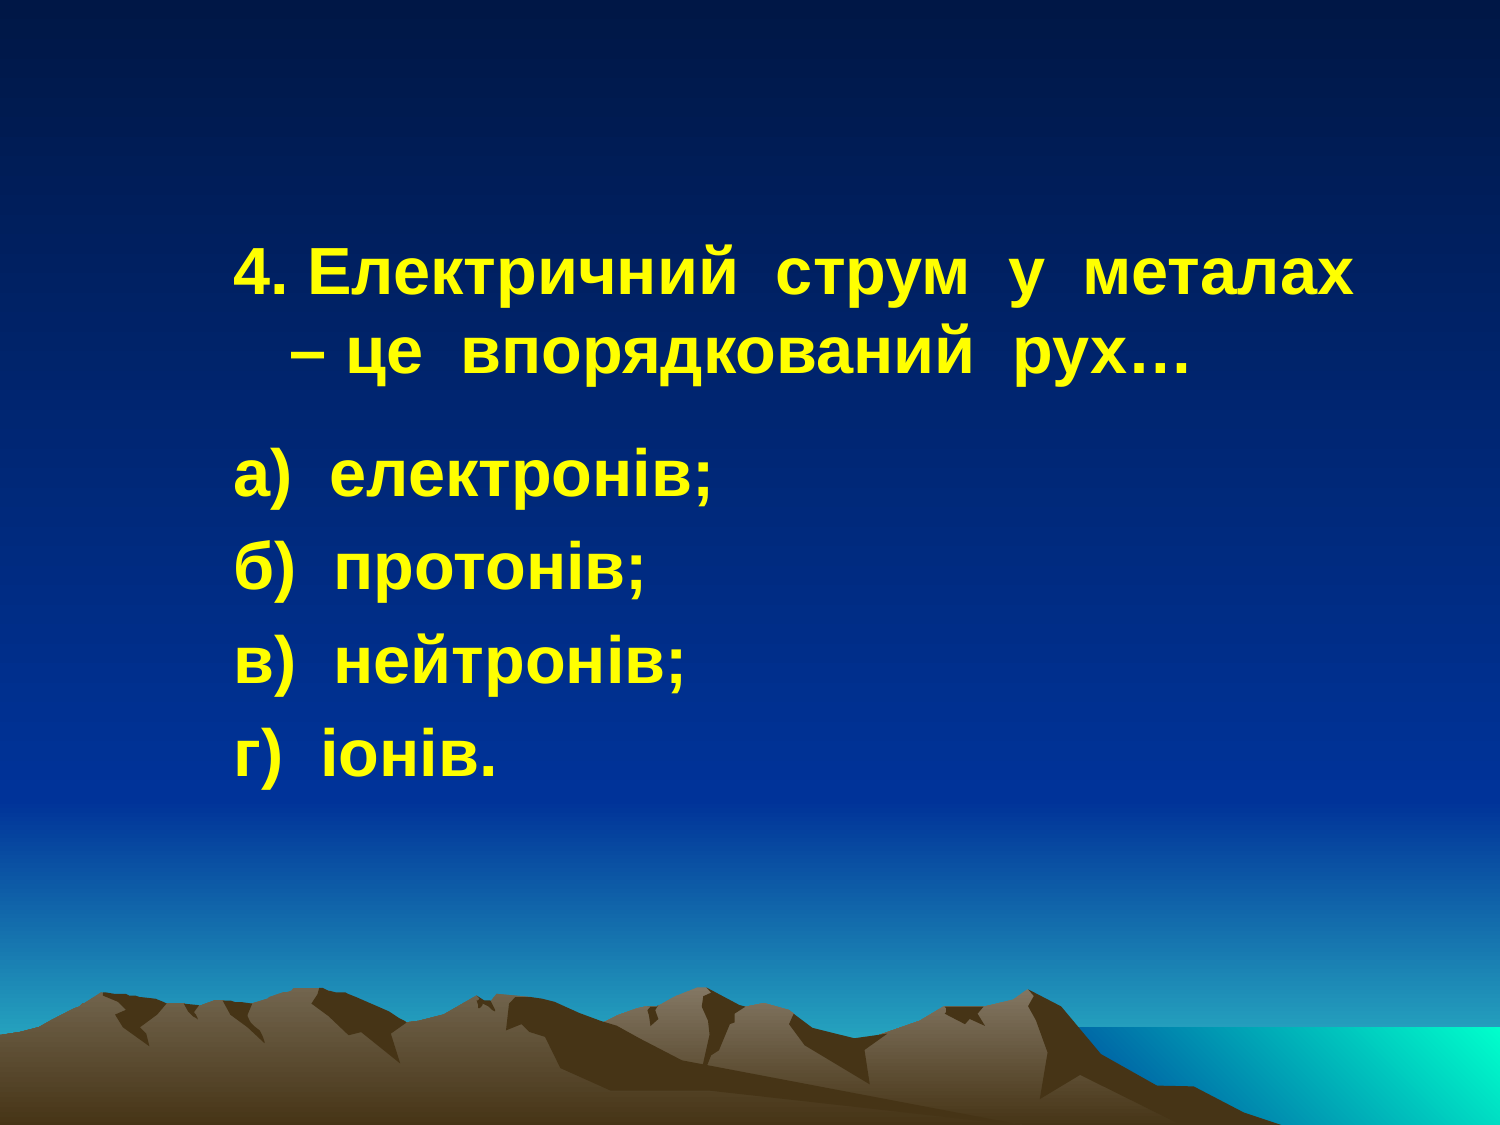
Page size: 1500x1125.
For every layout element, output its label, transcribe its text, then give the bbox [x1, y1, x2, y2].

list 4. Електричний струм у металах – це впорядкований рух… а) електронів; б) протонів; в) нейтронів; г) іонів. [218, 219, 1412, 989]
